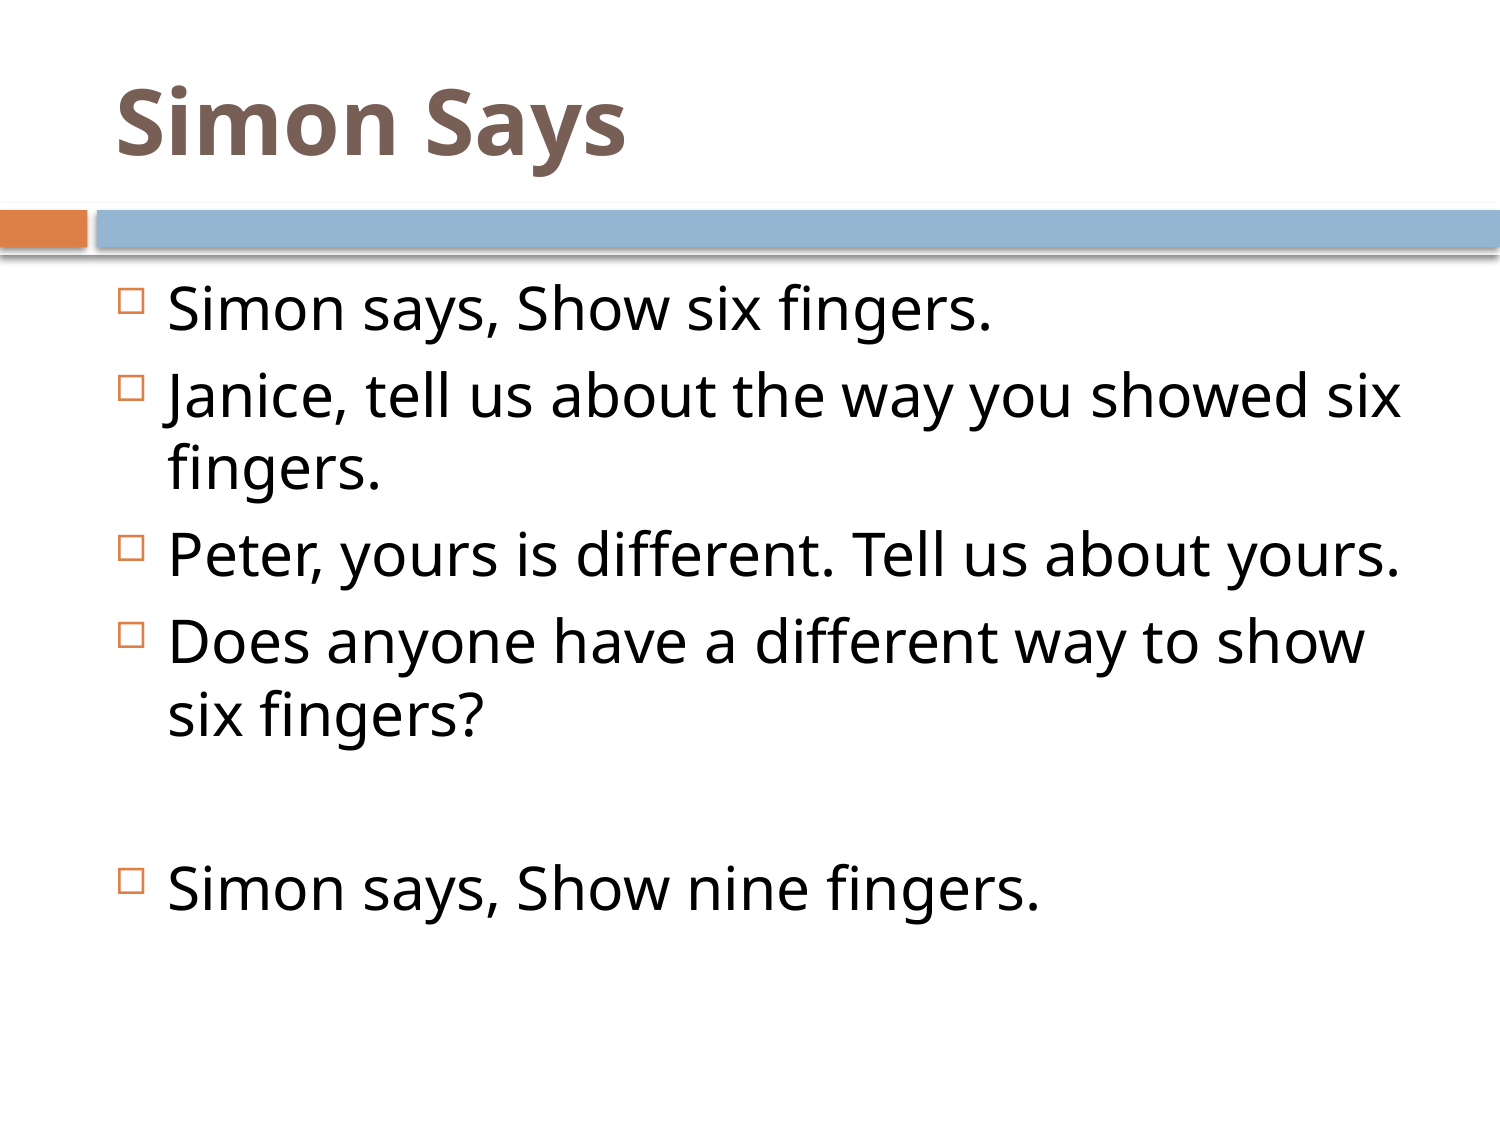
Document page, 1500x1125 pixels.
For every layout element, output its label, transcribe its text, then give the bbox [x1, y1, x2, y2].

title Simon Says [100, 37, 1438, 200]
list Simon says, Show six fingers. Janice, tell us about the way you showed six fingers. Peter, yours is different. Tell us about yours. Does anyone have a different way to show six fingers? Simon says, Show nine fingers. [100, 262, 1438, 1000]
